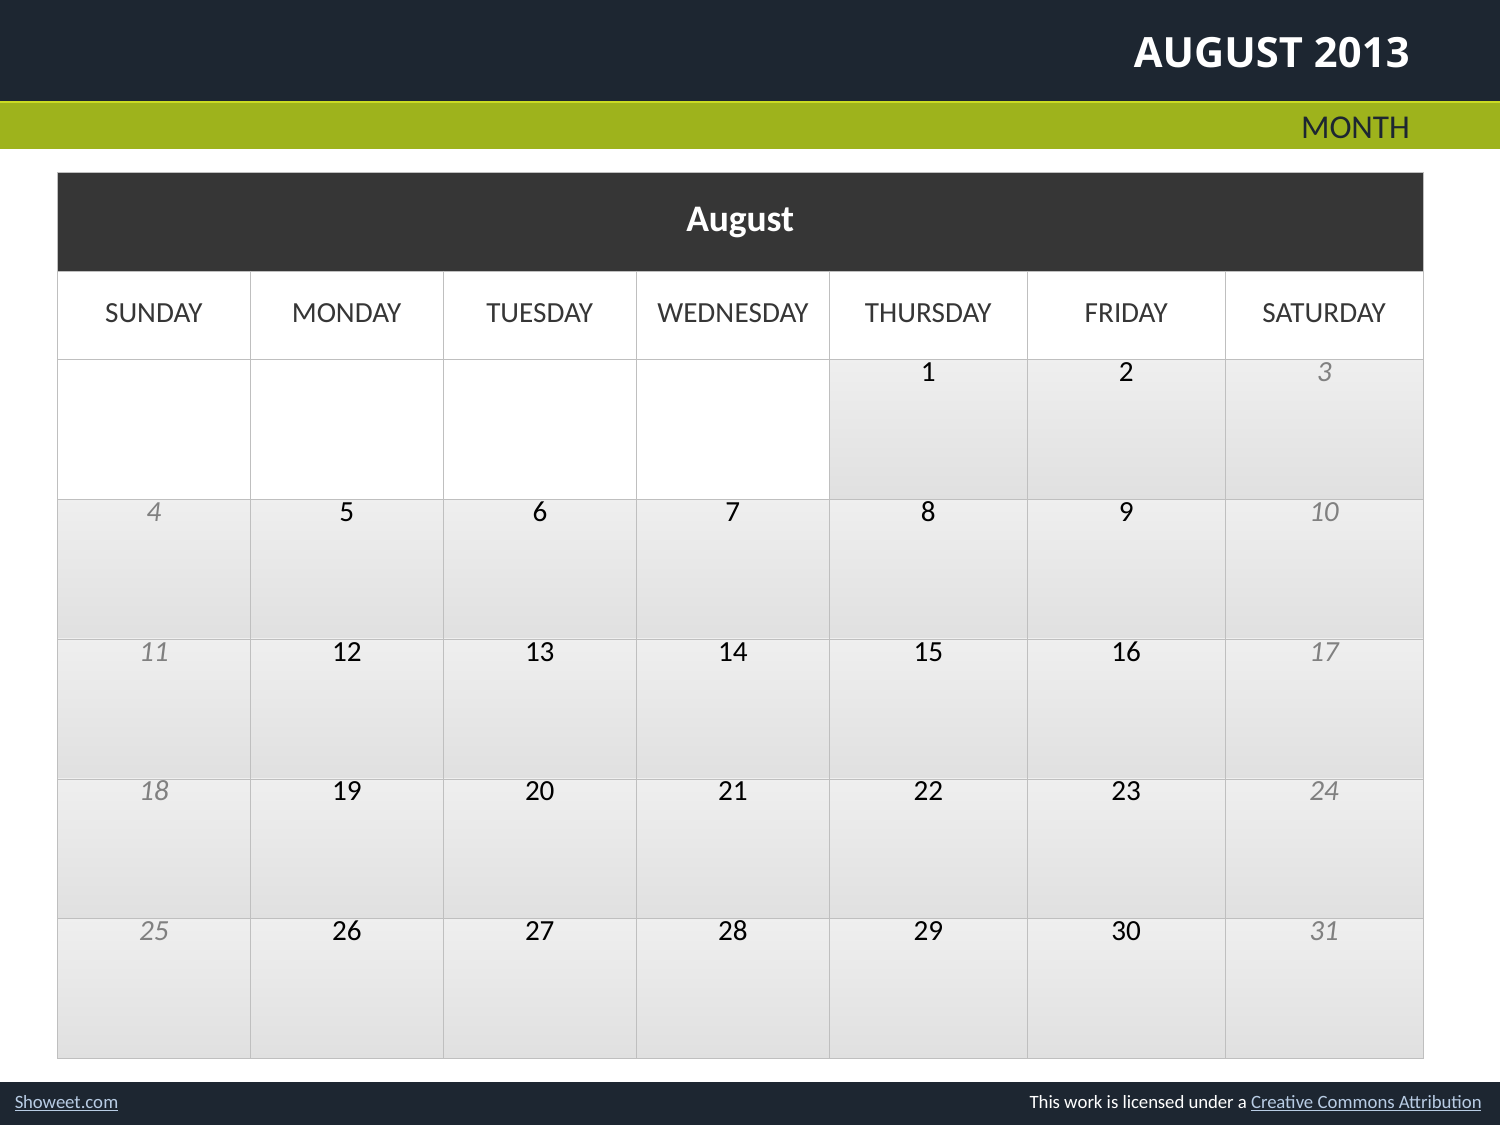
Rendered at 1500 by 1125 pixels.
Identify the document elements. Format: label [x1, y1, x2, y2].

table_cell [830, 500, 1027, 639]
table_cell [58, 780, 250, 918]
table_cell [58, 360, 250, 499]
table_cell [637, 640, 829, 779]
table_cell [1028, 272, 1225, 359]
table_cell [251, 272, 443, 359]
table_cell [444, 272, 636, 359]
table_cell [444, 780, 636, 918]
table_cell [444, 360, 636, 499]
table_cell [637, 500, 829, 639]
title [478, 0, 1425, 102]
table_cell [637, 360, 829, 499]
table_cell [1028, 640, 1225, 779]
table_cell [58, 272, 250, 359]
table_cell [58, 500, 250, 639]
table_cell [1226, 500, 1423, 639]
table_cell [637, 272, 829, 359]
table_cell [1028, 360, 1225, 499]
table_cell [830, 360, 1027, 499]
table_cell [251, 360, 443, 499]
subtitle [478, 102, 1425, 149]
table_cell [251, 780, 443, 918]
table_cell [1226, 919, 1423, 1058]
table_cell [58, 640, 250, 779]
table_cell [830, 780, 1027, 918]
table_cell [251, 640, 443, 779]
table_cell [251, 919, 443, 1058]
table_cell [1028, 500, 1225, 639]
table_cell [1226, 360, 1423, 499]
table_cell [58, 919, 250, 1058]
table_cell [1226, 272, 1423, 359]
table_header [58, 173, 1423, 271]
table_cell [830, 640, 1027, 779]
table_cell [637, 780, 829, 918]
table_cell [830, 272, 1027, 359]
table_cell [251, 500, 443, 639]
table_cell [444, 500, 636, 639]
table_cell [1028, 919, 1225, 1058]
table_cell [1028, 780, 1225, 918]
table_cell [1226, 780, 1423, 918]
table_cell [1226, 640, 1423, 779]
table_cell [637, 919, 829, 1058]
table_cell [830, 919, 1027, 1058]
table_cell [444, 640, 636, 779]
table_cell [444, 919, 636, 1058]
